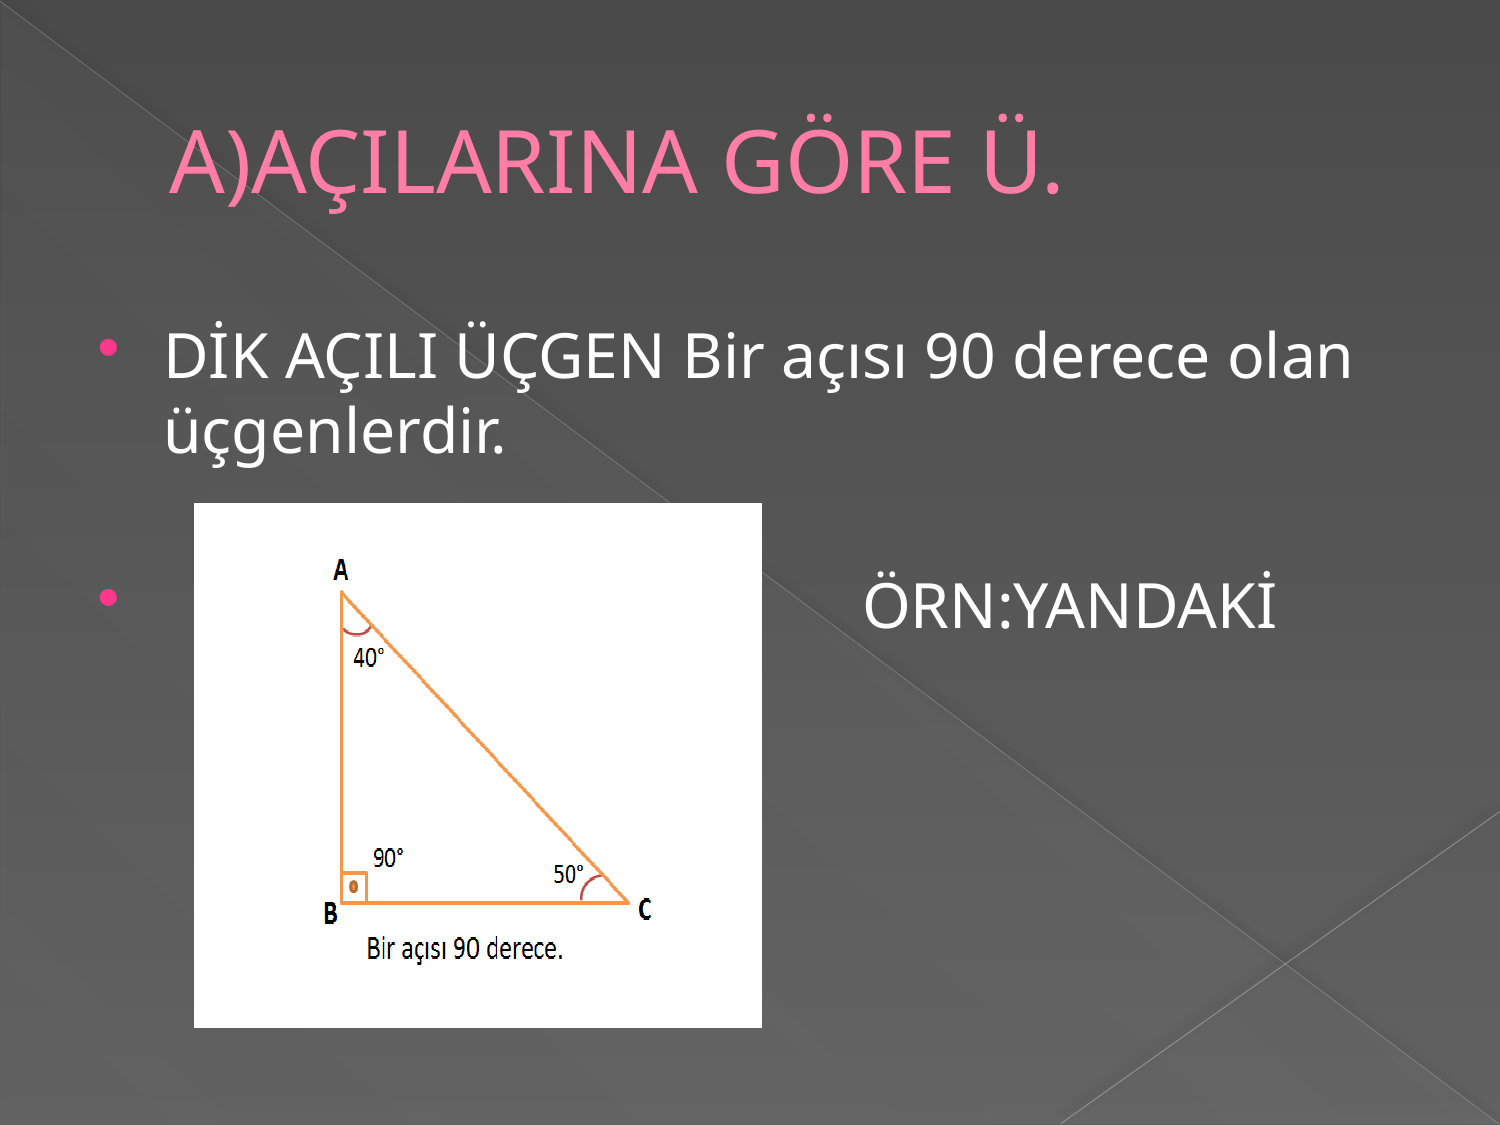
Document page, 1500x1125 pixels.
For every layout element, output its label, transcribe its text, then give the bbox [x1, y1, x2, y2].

title A)AÇILARINA GÖRE Ü. [75, 43, 1425, 274]
picture [194, 503, 763, 1028]
list DİK AÇILI ÜÇGEN Bir açısı 90 derece olan üçgenlerdir. ÖRN:YANDAKİ GÖRSEL [75, 308, 1425, 1059]
